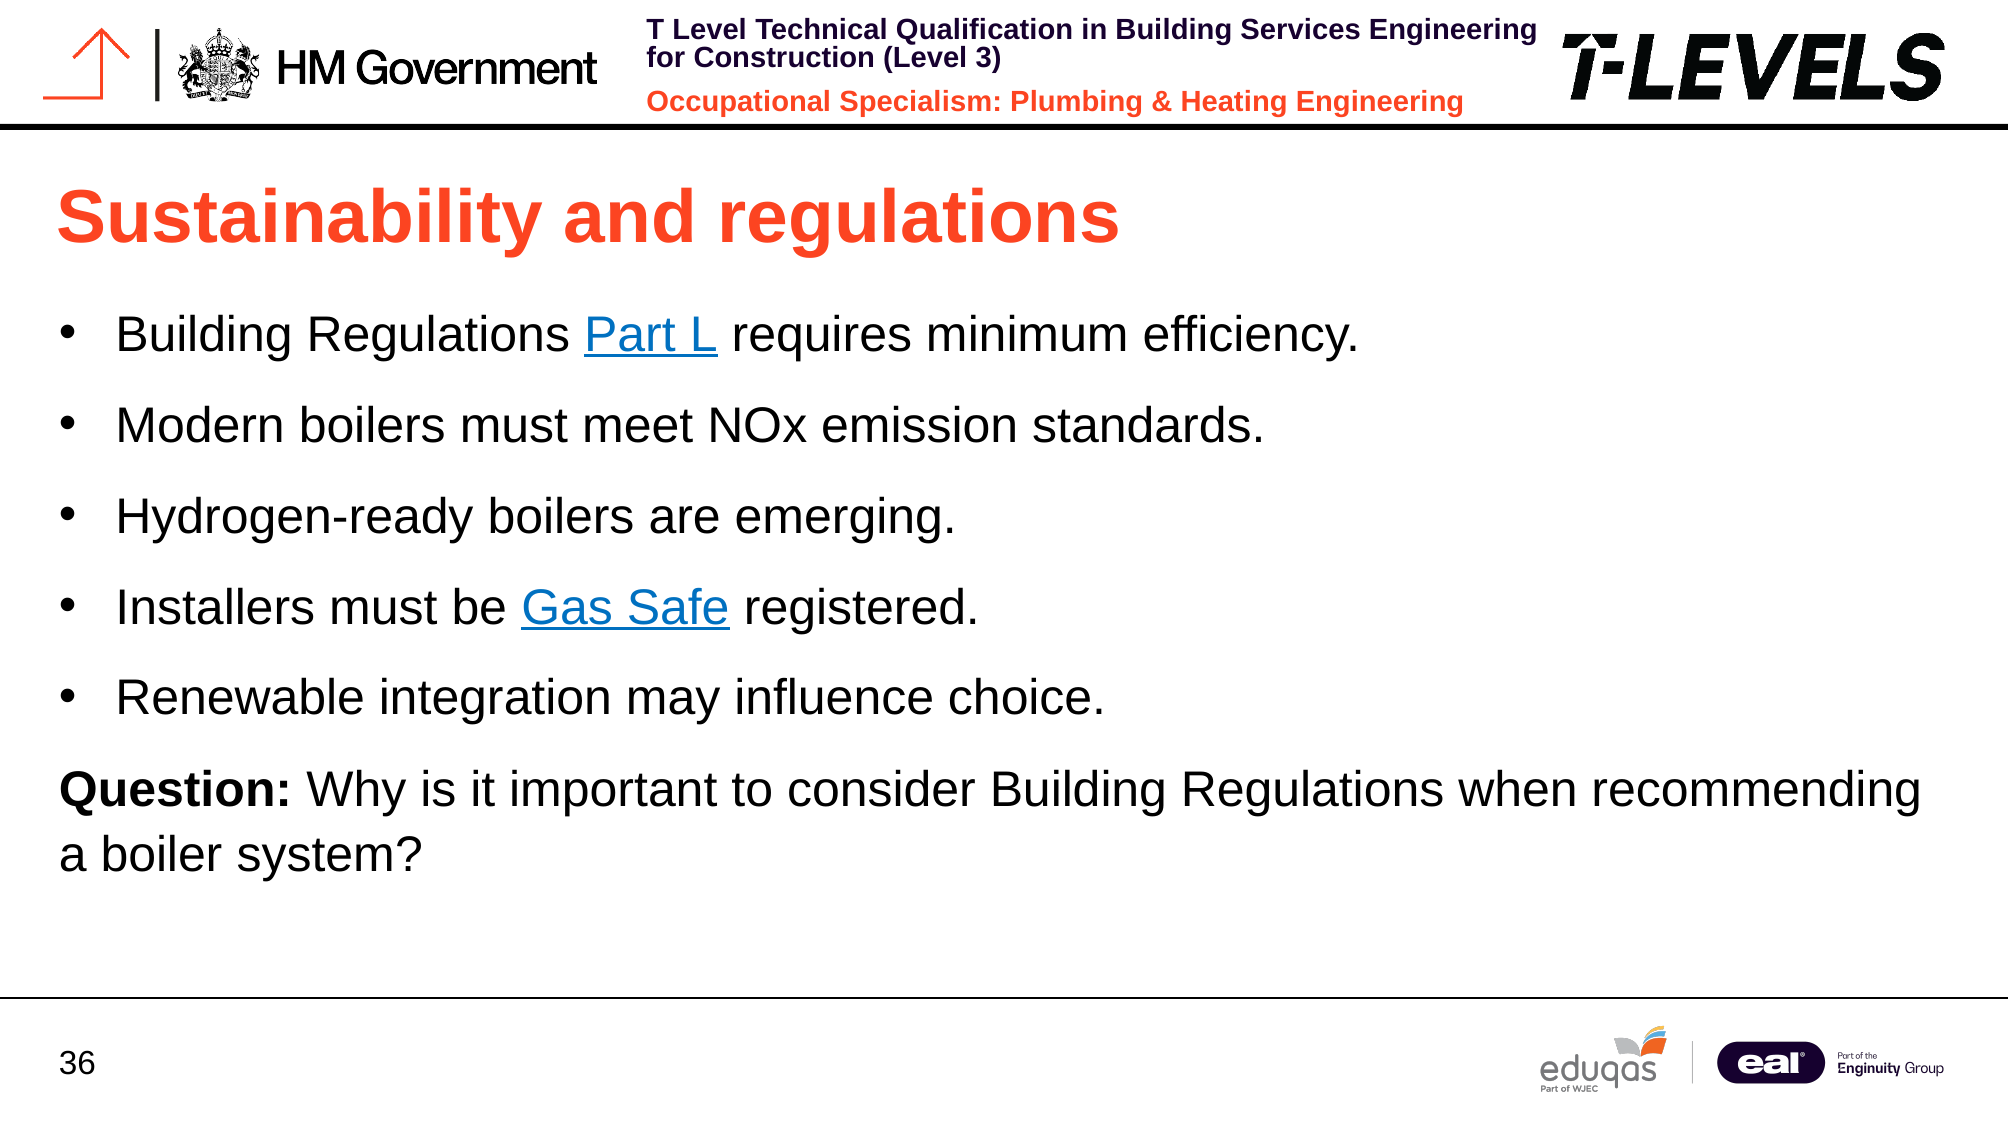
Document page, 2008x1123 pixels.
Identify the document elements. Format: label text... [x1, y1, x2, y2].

title Sustainability and regulations [41, 111, 1949, 314]
picture [155, 28, 597, 102]
picture [1543, 25, 1964, 108]
picture [38, 27, 136, 100]
picture [1535, 1021, 1949, 1097]
list Building Regulations Part L requires minimum efficiency. Modern boilers must meet NOx emission standards. Hydrogen-ready boilers are emerging. Installers must be Gas Safe registered. Renewable integration may influence choice. Question: Why is it important to consider Building Regulations when recommending a boiler system? [59, 295, 1949, 975]
